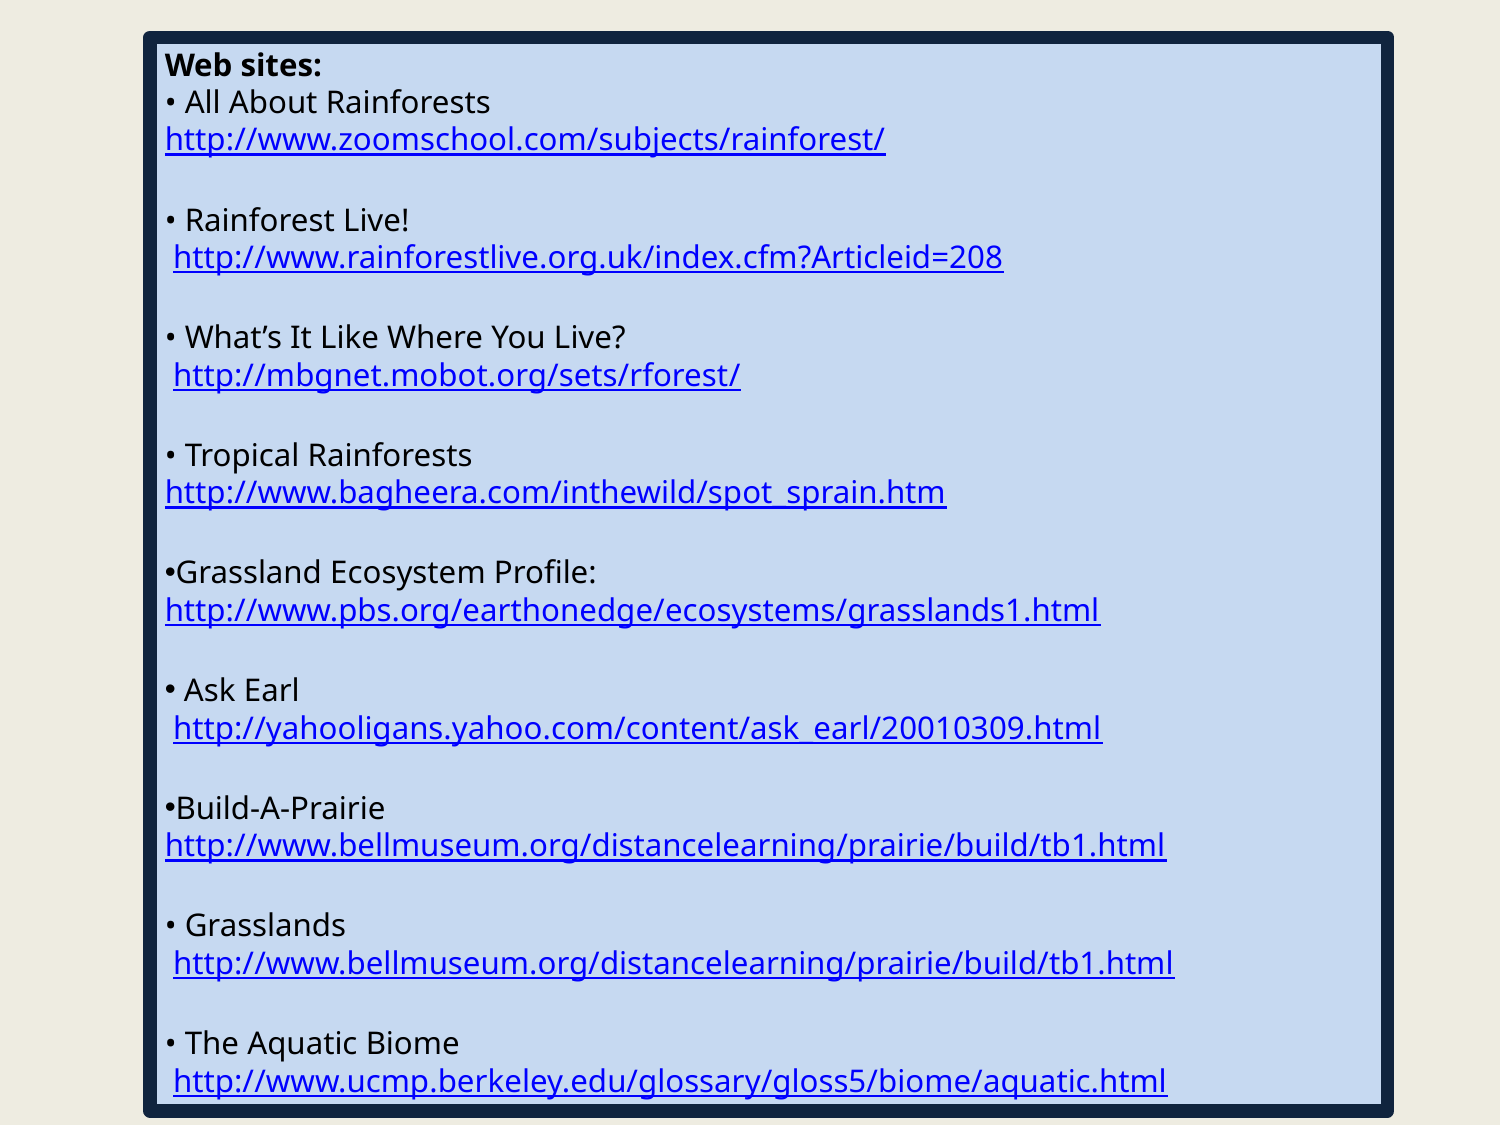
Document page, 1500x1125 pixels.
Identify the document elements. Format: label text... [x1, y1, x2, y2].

text_box Web sites: • All About Rainforests http://www.zoomschool.com/subjects/rainforest/ • Rainforest Live! http://www.rainforestlive.org.uk/index.cfm?Articleid=208 • What’s It Like Where You Live? http://mbgnet.mobot.org/sets/rforest/ • Tropical Rainforests http://www.bagheera.com/inthewild/spot_sprain.htm Grassland Ecosystem Profile: http://www.pbs.org/earthonedge/ecosystems/grasslands1.html Ask Earl http://yahooligans.yahoo.com/content/ask_earl/20010309.html Build-A-Prairie http://www.bellmuseum.org/distancelearning/prairie/build/tb1.html • Grasslands http://www.bellmuseum.org/distancelearning/prairie/build/tb1.html • The Aquatic Biome http://www.ucmp.berkeley.edu/glossary/gloss5/biome/aquatic.html [150, 37, 1388, 1111]
